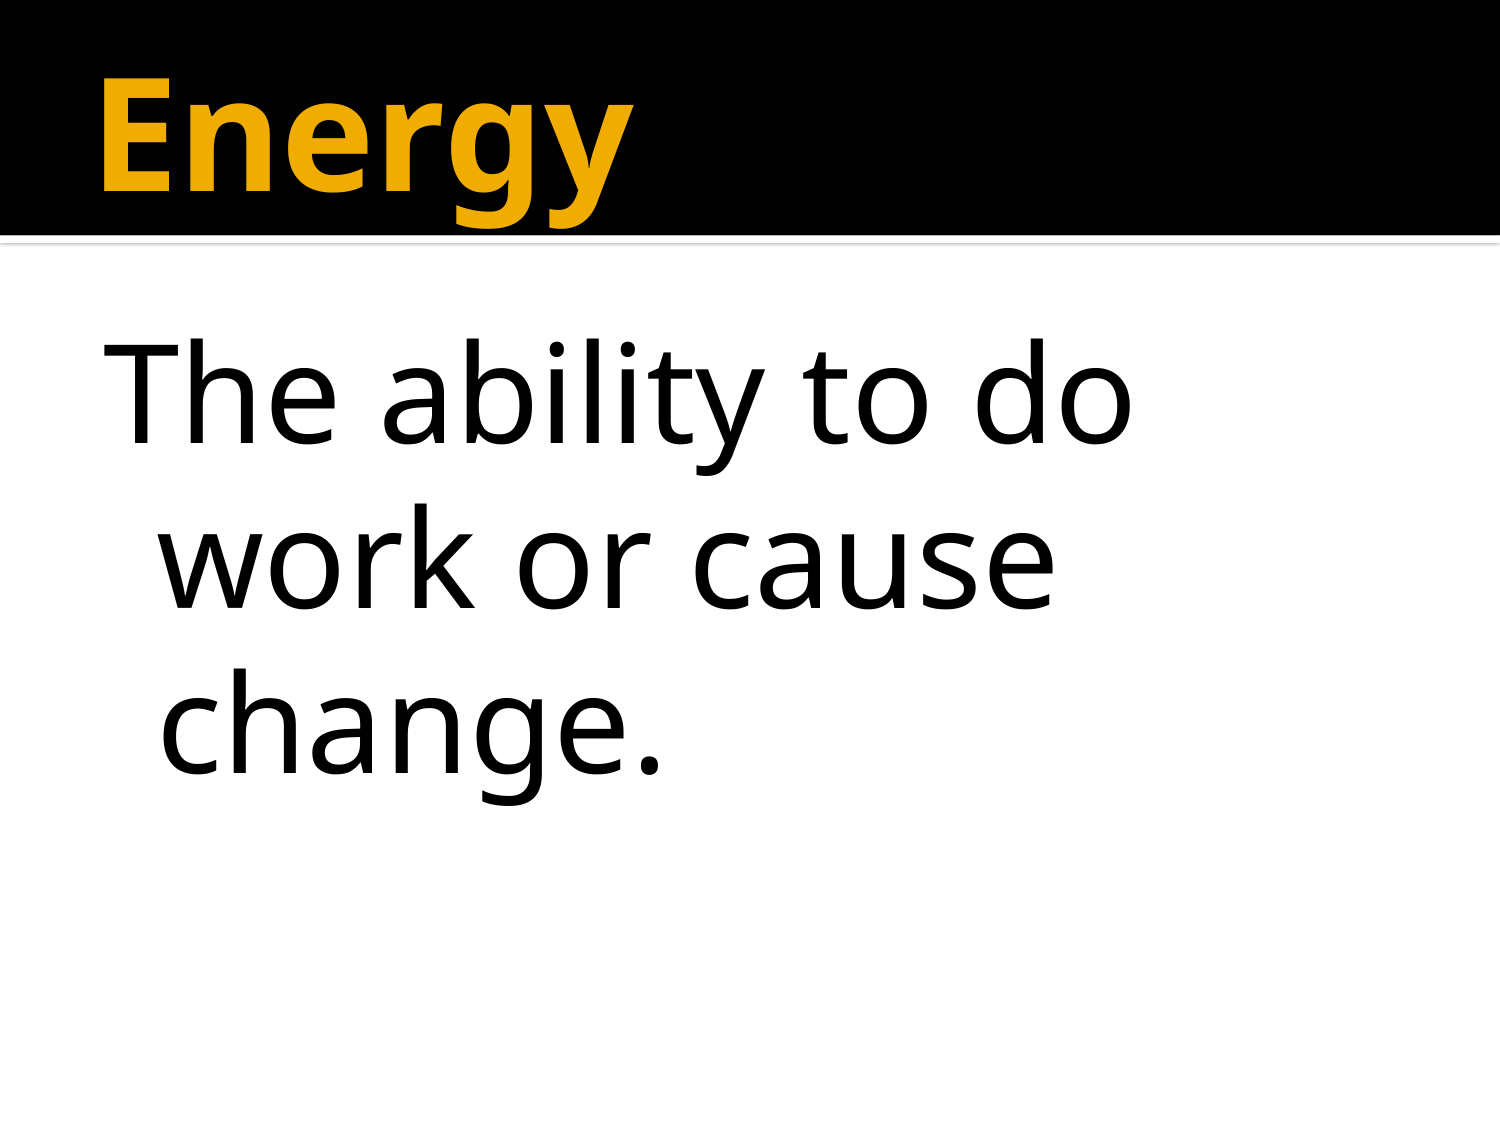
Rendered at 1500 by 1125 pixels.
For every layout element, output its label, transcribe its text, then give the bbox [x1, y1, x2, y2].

title Energy [75, 25, 1425, 231]
list The ability to do work or cause change. [75, 291, 1425, 1050]
